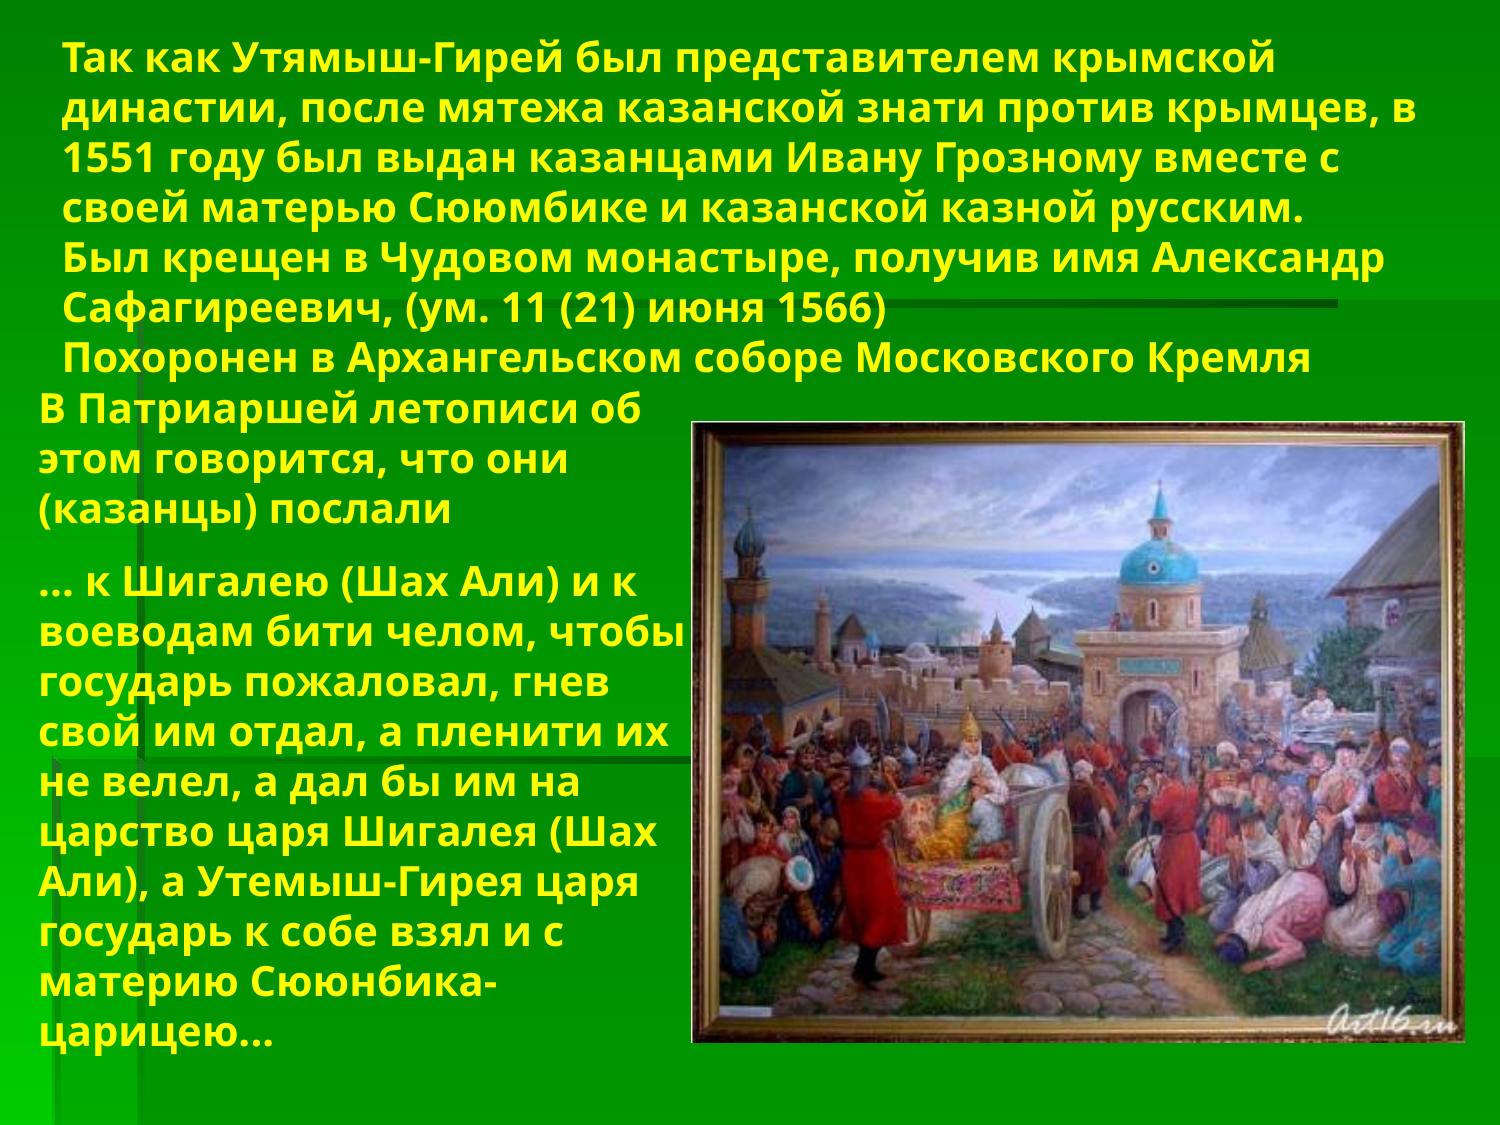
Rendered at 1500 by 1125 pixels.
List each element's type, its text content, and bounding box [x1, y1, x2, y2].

picture [691, 421, 1466, 1044]
text_box Так как Утямыш-Гирей был представителем крымской династии, после мятежа казанской знати против крымцев, в 1551 году был выдан казанцами Ивану Грозному вместе с своей матерью Сююмбике и казанской казной русским. Был крещен в Чудовом монастыре, получив имя Александр Сафагиреевич, (ум. 11 (21) июня 1566) Похоронен в Архангельском соборе Московского Кремля [46, 23, 1442, 418]
text_box В Патриаршей летописи об этом говорится, что они (казанцы) послали ... к Шигалею (Шах Али) и к воеводам бити челом, чтобы государь пожаловал, гнев свой им отдал, а пленити их не велел, а дал бы им на царство царя Шигалея (Шах Али), а Утемыш-Гирея царя государь к собе взял и с материю Сююнбика-царицею... [23, 374, 704, 1063]
